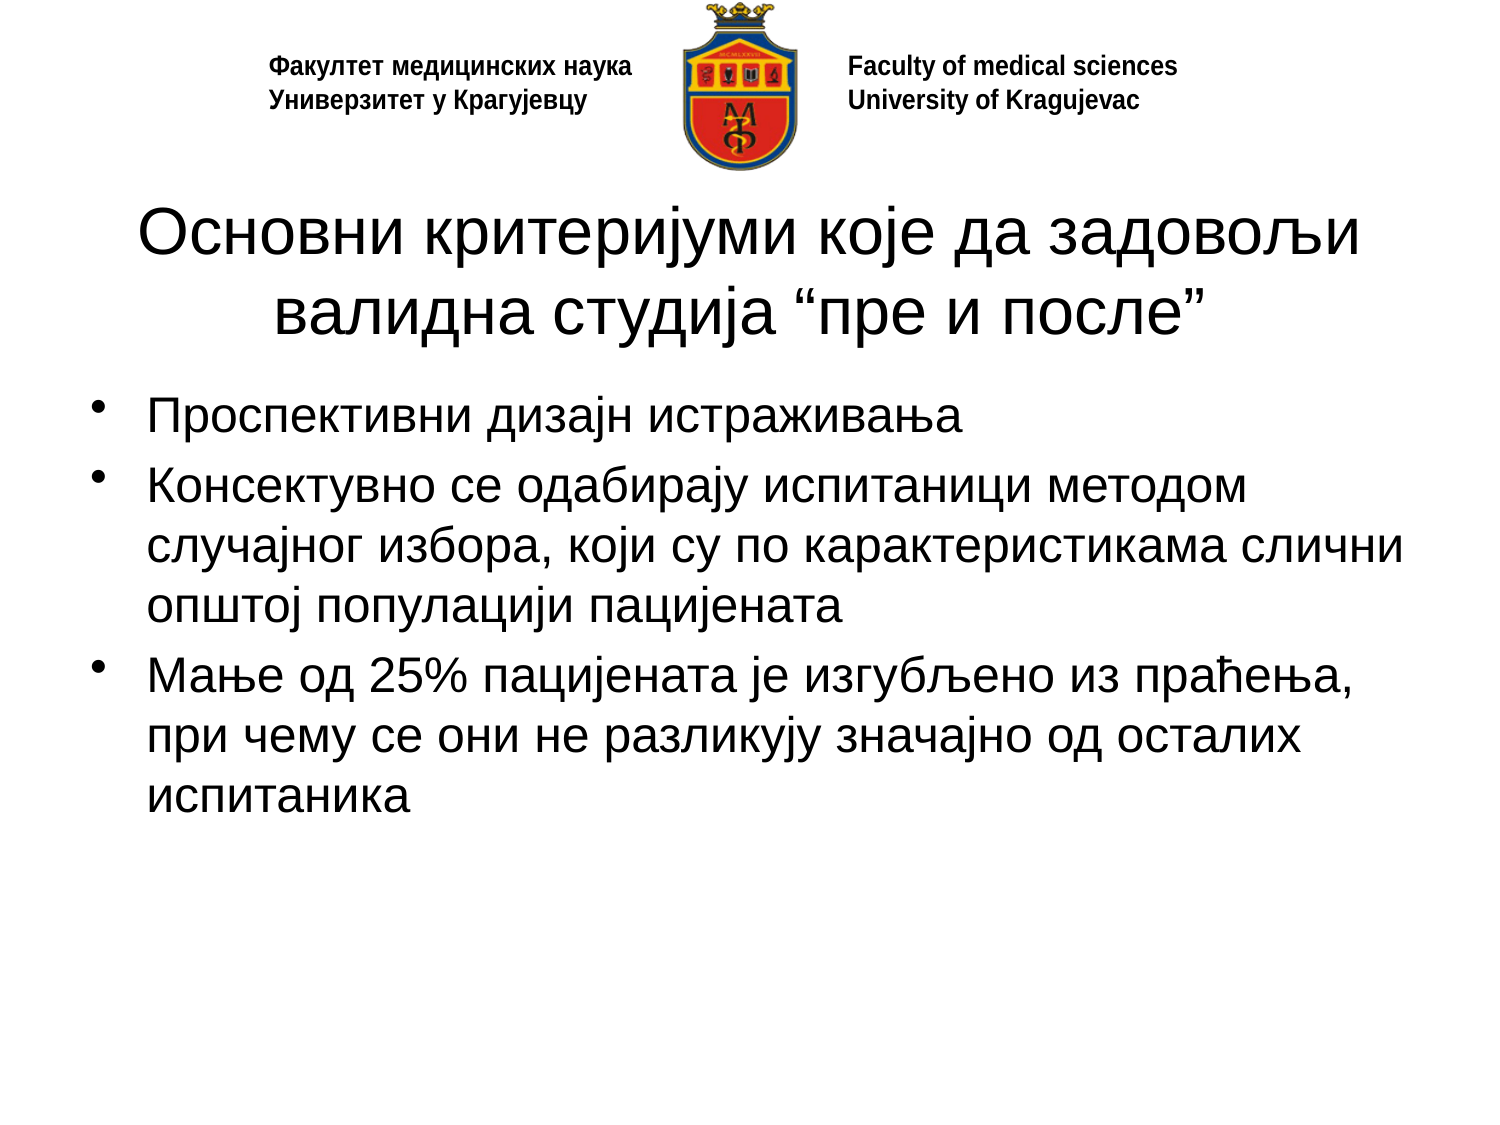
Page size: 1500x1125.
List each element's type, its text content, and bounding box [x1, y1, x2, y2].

list Проспективни дизајн истраживања Консектувно се одабирају испитаници методом случајног избора, који су по карактеристикама слични општој популацији пацијената Мање од 25% пацијената је изгубљено из праћења, при чему се они не разликују значајно од осталих испитаника [74, 374, 1426, 1118]
title Основни критеријуми које да задовољи валидна студија “пре и после” [74, 173, 1426, 362]
